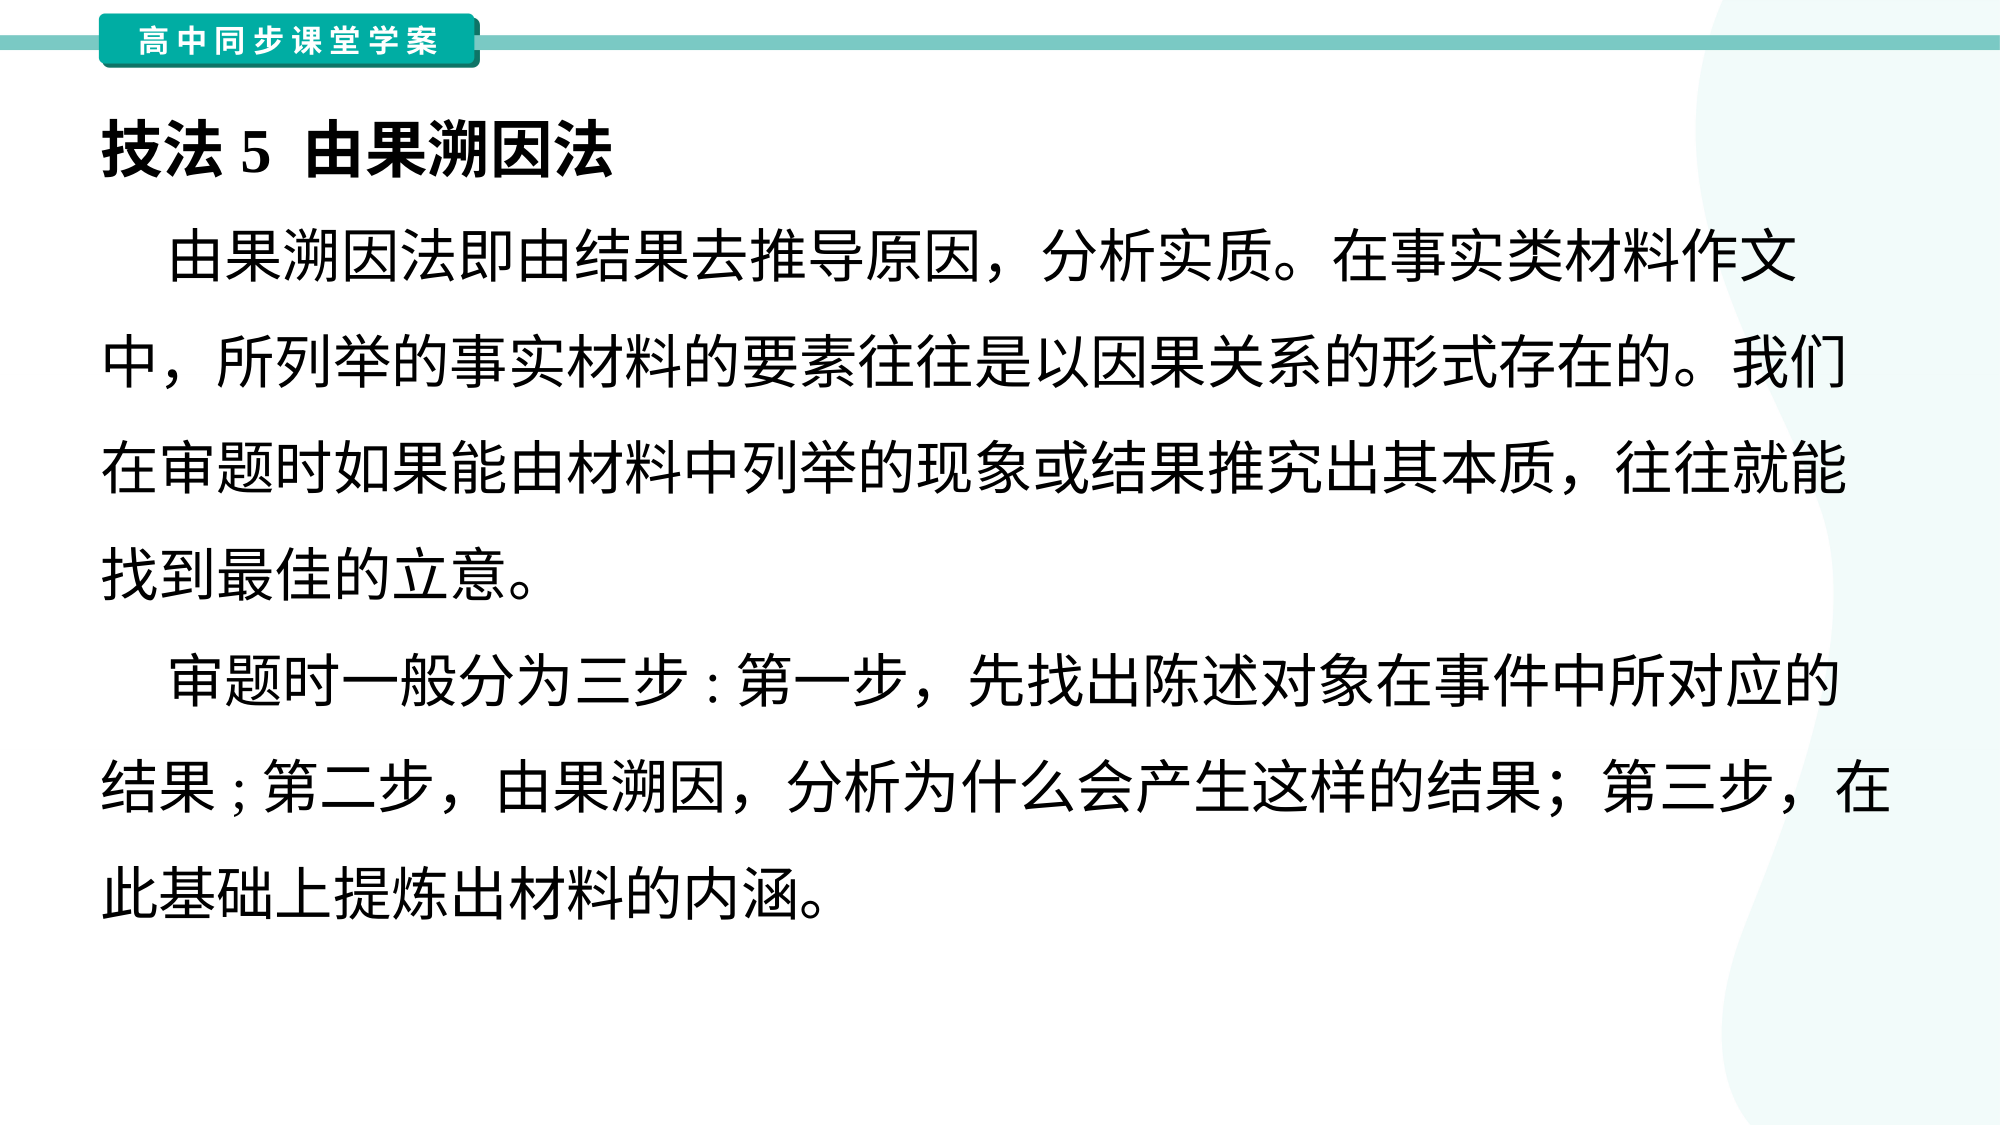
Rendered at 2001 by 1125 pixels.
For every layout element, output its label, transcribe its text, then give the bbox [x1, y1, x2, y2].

text_box 技法5 由果溯因法 [100, 76, 1899, 182]
text_box 由果溯因法即由结果去推导原因，分析实质。在事实类材料作文 中，所列举的事实材料的要素往往是以因果关系的形式存在的。我们 在审题时如果能由材料中列举的现象或结果推究出其本质，往往就能 找到最佳的立意。 审题时一般分为三步:第一步，先找出陈述对象在事件中所对应的 结果;第二步，由果溯因，分析为什么会产生这样的结果；第三步，在 此基础上提炼出材料的内涵。 [100, 182, 1899, 927]
picture [0, 0, 2000, 1125]
